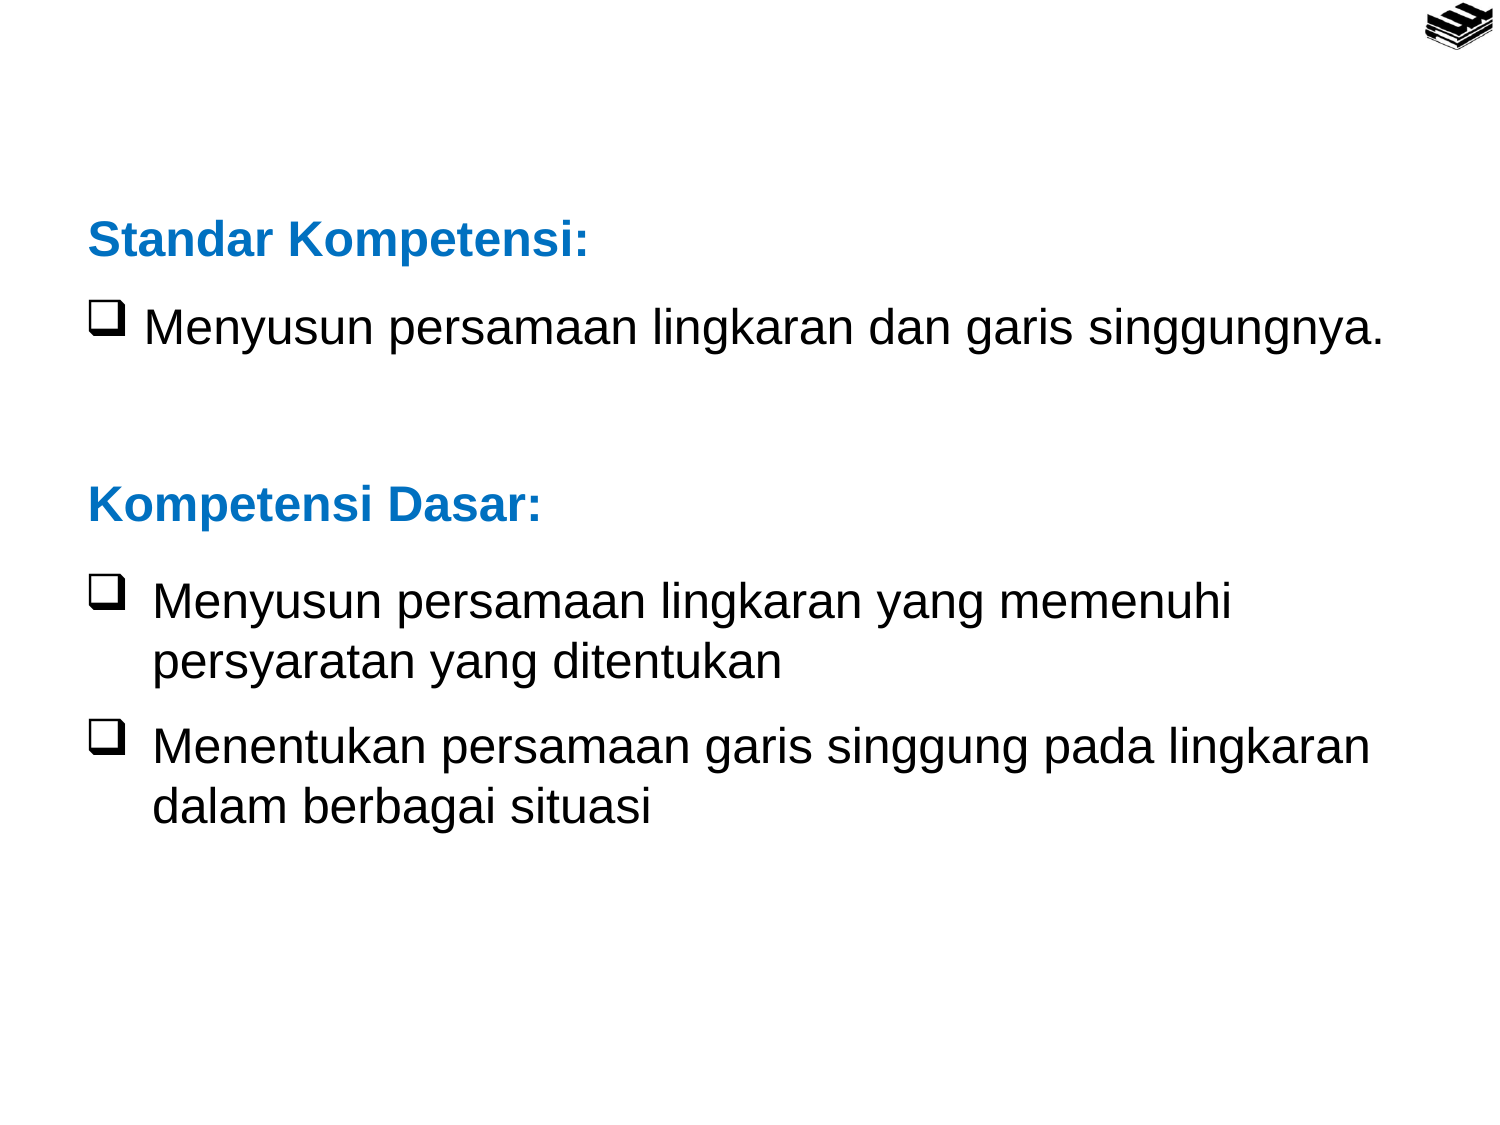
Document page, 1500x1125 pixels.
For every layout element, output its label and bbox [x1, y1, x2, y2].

text_box [69, 198, 1442, 845]
picture [1425, 0, 1493, 50]
